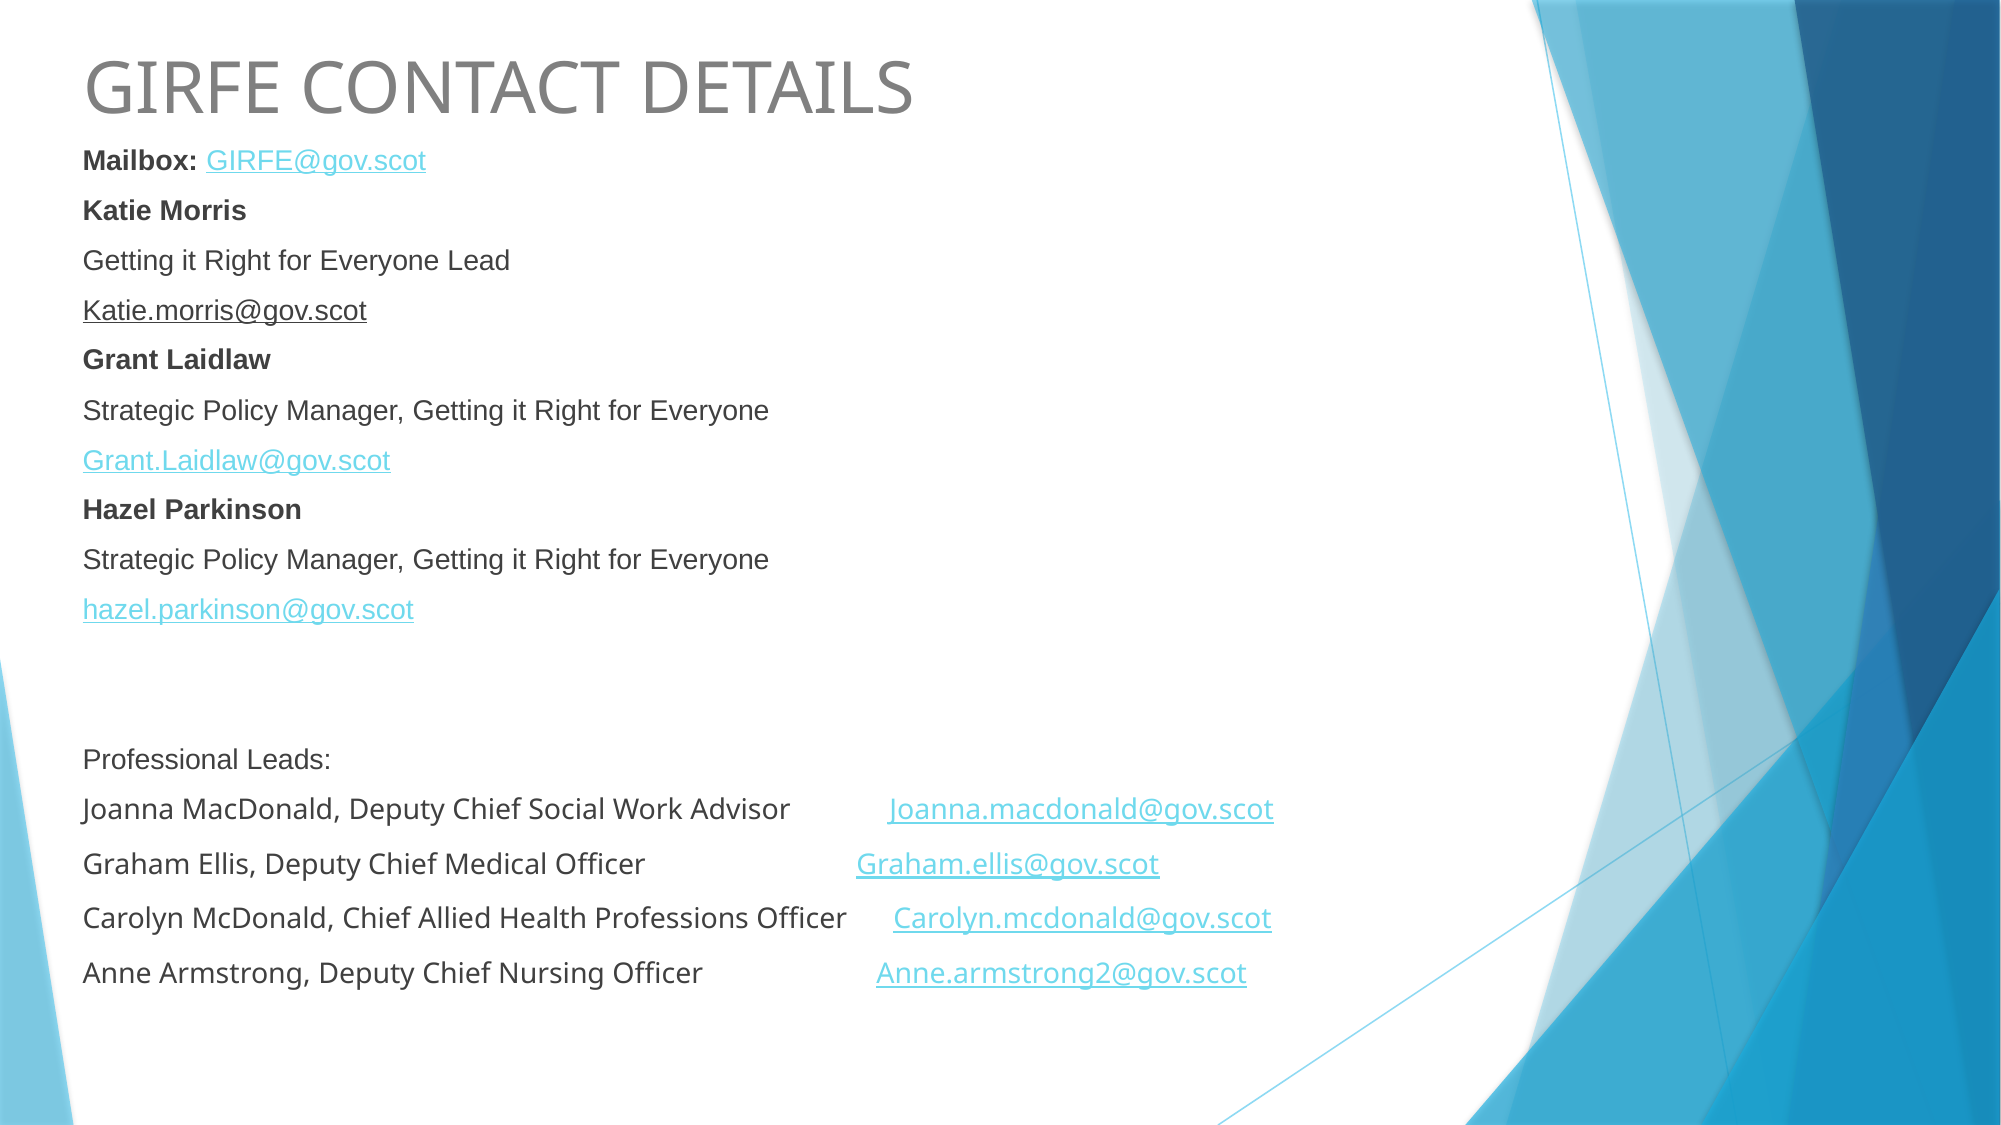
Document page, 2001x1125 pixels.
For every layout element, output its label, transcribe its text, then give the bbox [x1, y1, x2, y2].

list Mailbox: GIRFE@gov.scot Katie Morris Getting it Right for Everyone Lead Katie.morris@gov.scot Grant Laidlaw Strategic Policy Manager, Getting it Right for Everyone Grant.Laidlaw@gov.scot Hazel Parkinson Strategic Policy Manager, Getting it Right for Everyone hazel.parkinson@gov.scot Professional Leads: Joanna MacDonald, Deputy Chief Social Work Advisor Joanna.macdonald@gov.scot Graham Ellis, Deputy Chief Medical Officer Graham.ellis@gov.scot Carolyn McDonald, Chief Allied Health Professions Officer Carolyn.mcdonald@gov.scot Anne Armstrong, Deputy Chief Nursing Officer Anne.armstrong2@gov.scot [67, 134, 1805, 1052]
title GIRFE CONTACT DETAILS [68, 33, 1479, 134]
